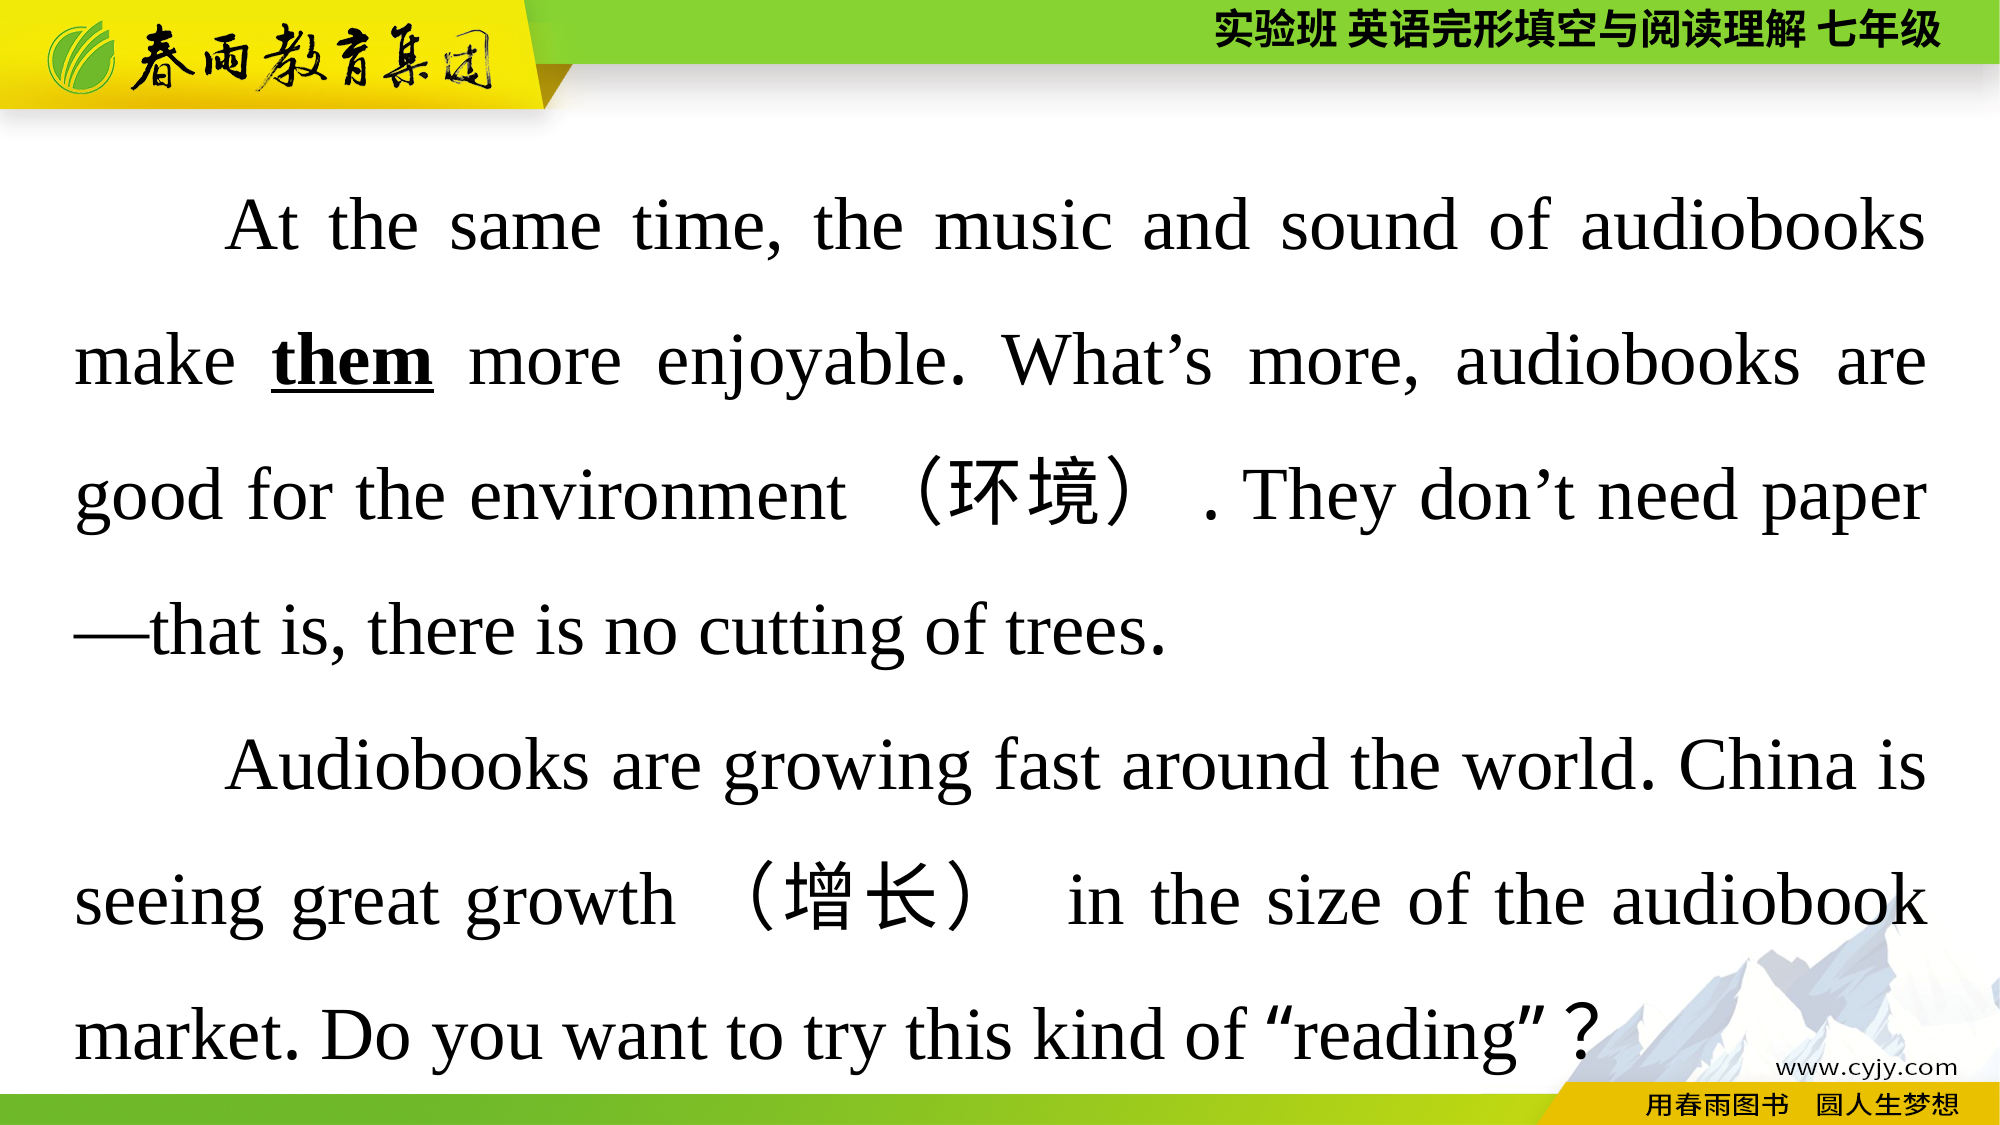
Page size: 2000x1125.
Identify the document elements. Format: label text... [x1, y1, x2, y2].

picture [0, 0, 2000, 1125]
list At the same time, the music and sound of audiobooks make them more enjoyable. What’s more, audiobooks are good for the environment（环境）. They don’t need paper—that is, there is no cutting of trees. Audiobooks are growing fast around the world. China is seeing great growth（增长） in the size of the audiobook market. Do you want to try this kind of “reading”？ [59, 122, 1944, 1092]
